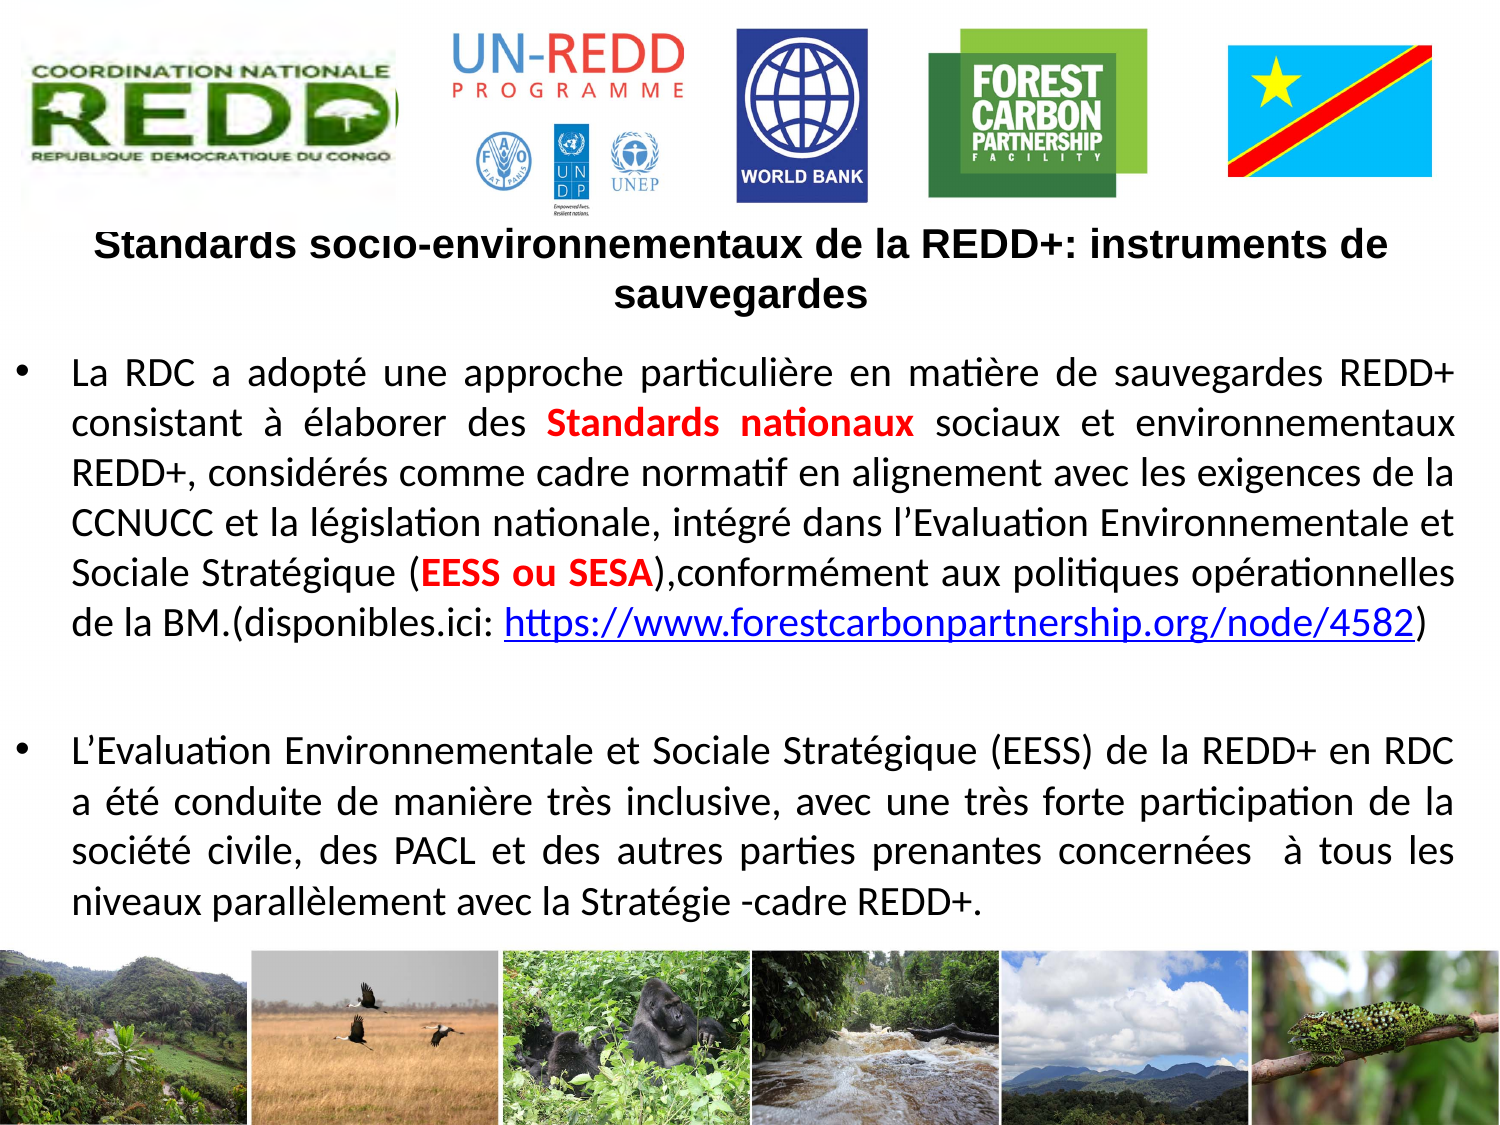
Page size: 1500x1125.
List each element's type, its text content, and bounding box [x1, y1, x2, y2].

title Standards socio-environnementaux de la REDD+: instruments de sauvegardes [0, 189, 1483, 393]
picture [0, 0, 1500, 1125]
list La RDC a adopté une approche particulière en matière de sauvegardes REDD+ consistant à élaborer des Standards nationaux sociaux et environnementaux REDD+, considérés comme cadre normatif en alignement avec les exigences de la CCNUCC et la législation nationale, intégré dans l’Evaluation Environnementale et Sociale Stratégique (EESS ou SESA),conformément aux politiques opérationnelles de la BM.(disponibles.ici: https://www.forestcarbonpartnership.org/node/4582) L’Evaluation Environnementale et Sociale Stratégique (EESS) de la REDD+ en RDC a été conduite de manière très inclusive, avec une très forte participation de la société civile, des PACL et des autres parties prenantes concernées à tous les niveaux parallèlement avec la Stratégie -cadre REDD+. [0, 393, 1471, 941]
